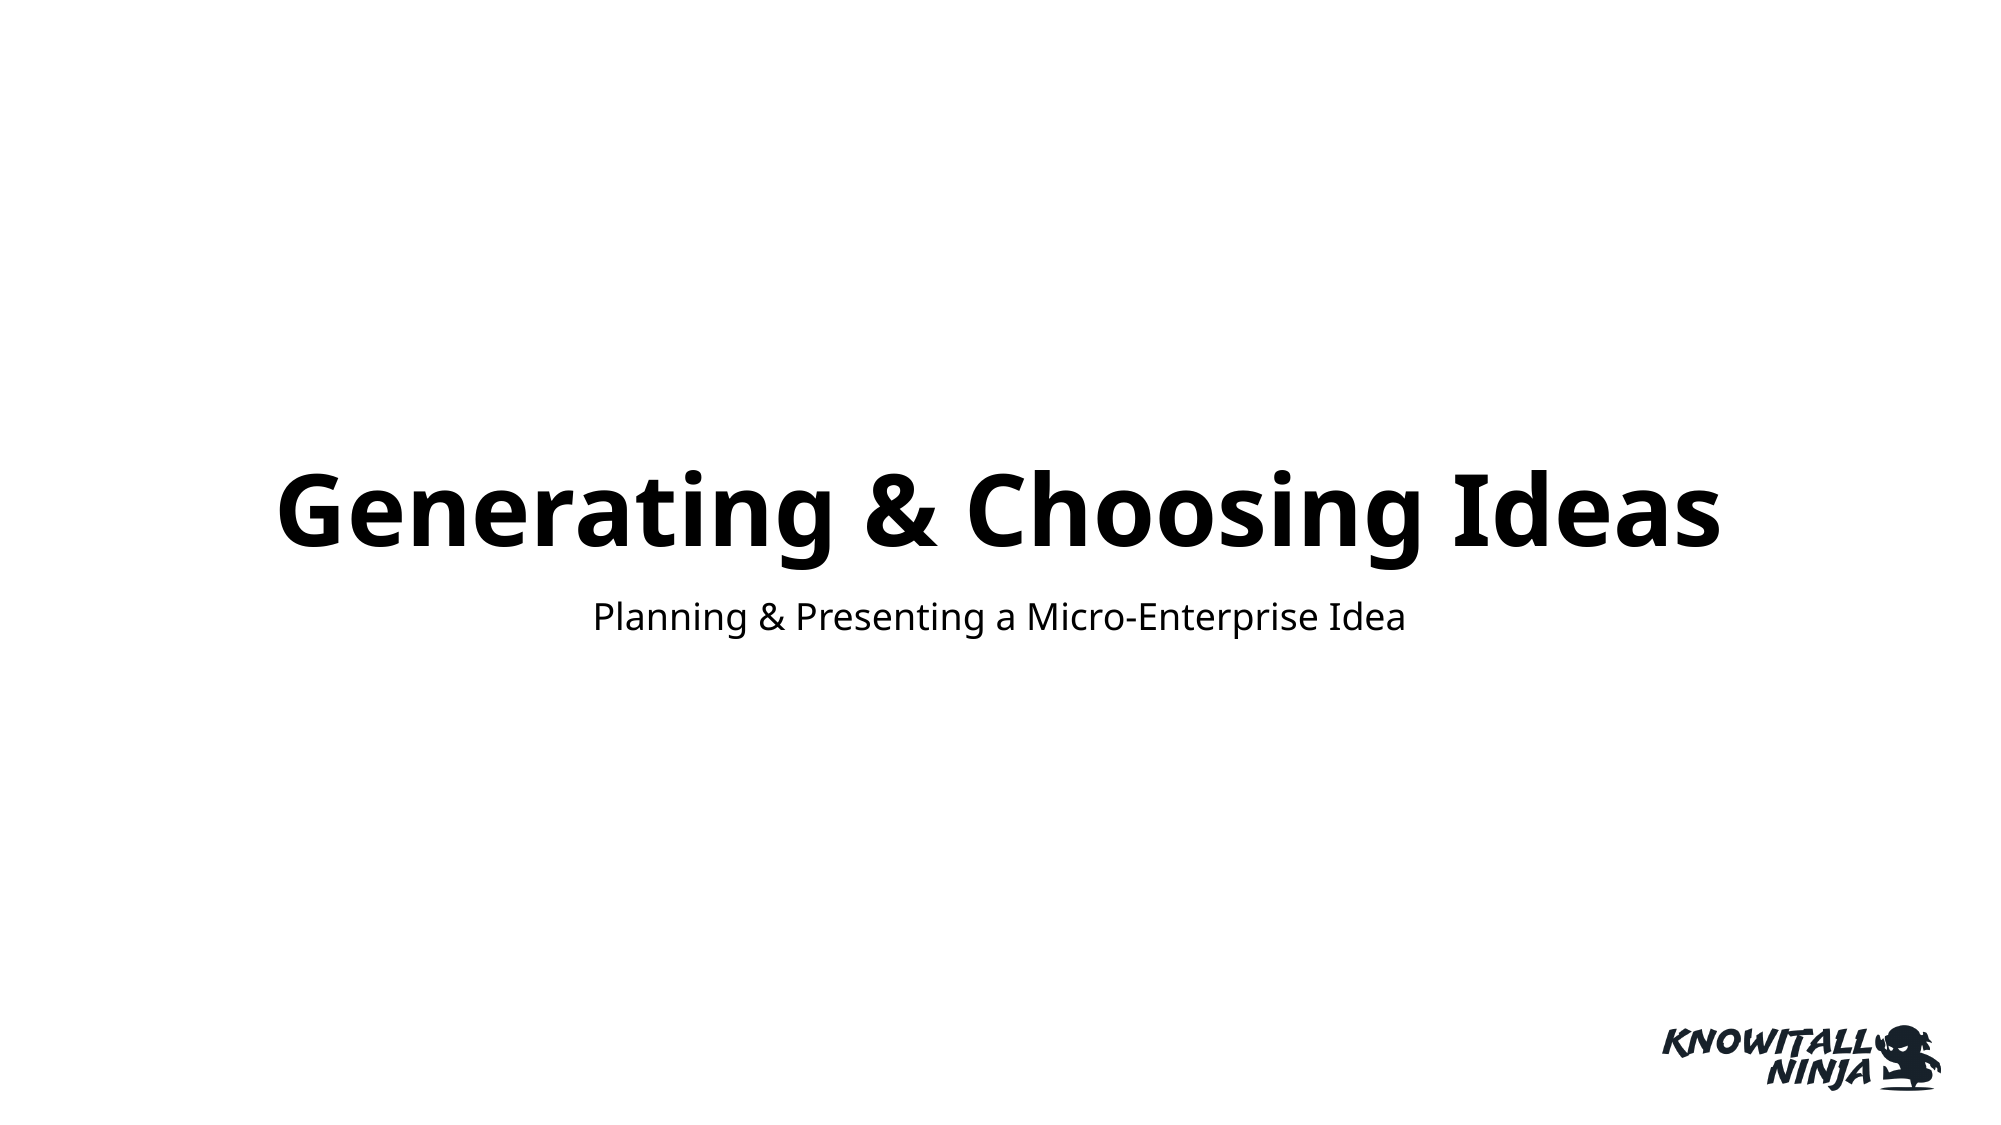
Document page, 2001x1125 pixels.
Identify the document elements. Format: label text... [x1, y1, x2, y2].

subtitle Planning & Presenting a Micro-Enterprise Idea [249, 590, 1750, 863]
title Generating & Choosing Ideas [249, 184, 1750, 576]
picture [1662, 1025, 1941, 1091]
